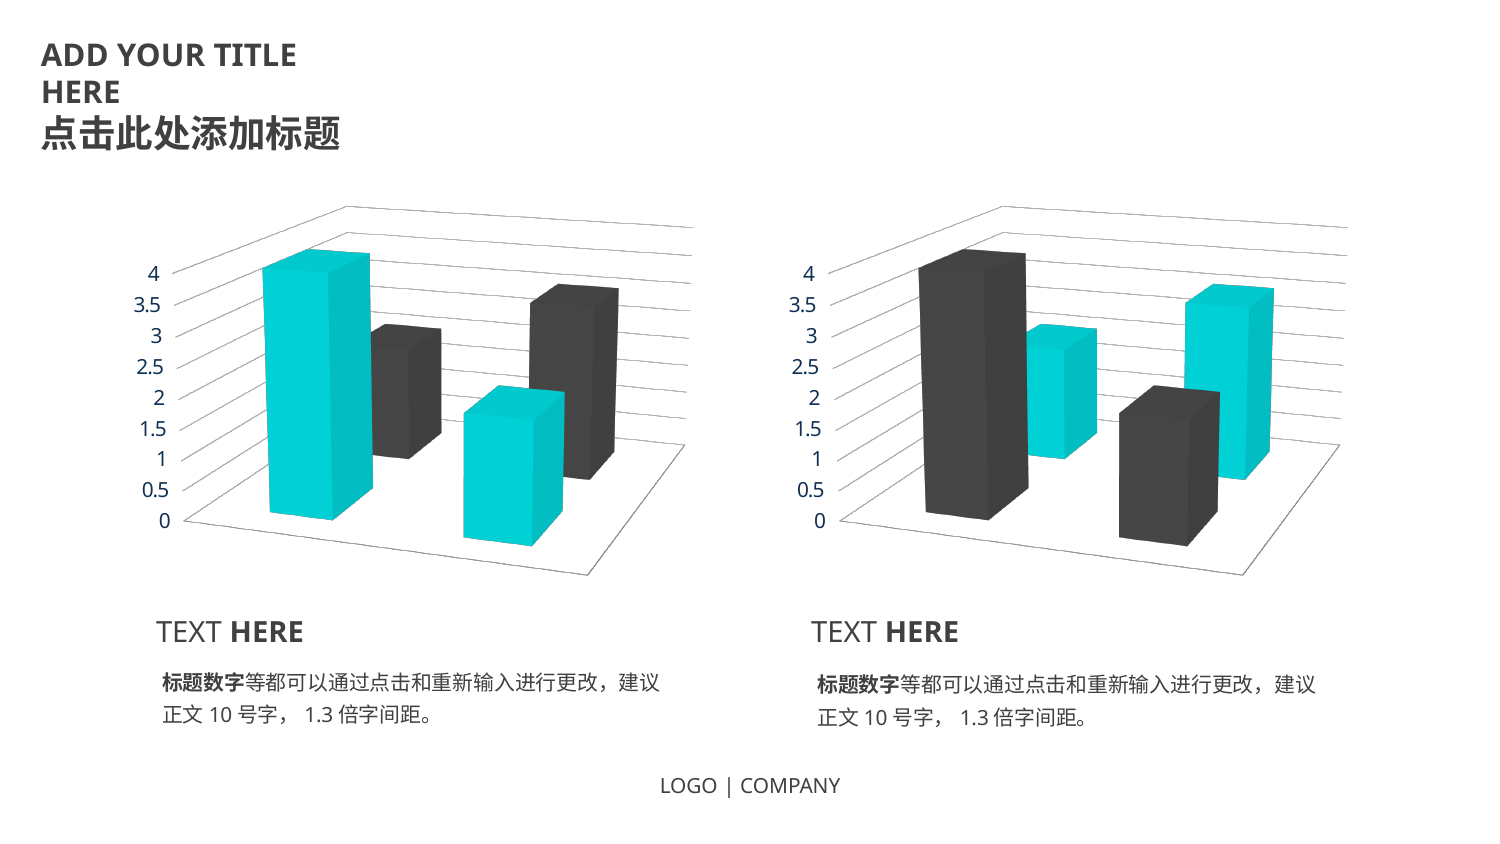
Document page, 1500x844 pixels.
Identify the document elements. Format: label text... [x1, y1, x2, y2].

text_box ADD YOUR TITLE HERE 点击此处添加标题 [25, 27, 379, 163]
text_box TEXT HERE [796, 606, 975, 656]
text_box TEXT HERE [141, 606, 319, 656]
chart [758, 198, 1380, 584]
chart [102, 198, 724, 584]
text_box 标题数字等都可以通过点击和重新输入进行更改，建议正文10号字，1.3倍字间距。 [802, 656, 1335, 737]
text_box 标题数字等都可以通过点击和重新输入进行更改，建议正文10号字，1.3倍字间距。 [147, 654, 680, 735]
text_box LOGO | COMPANY [644, 765, 856, 806]
